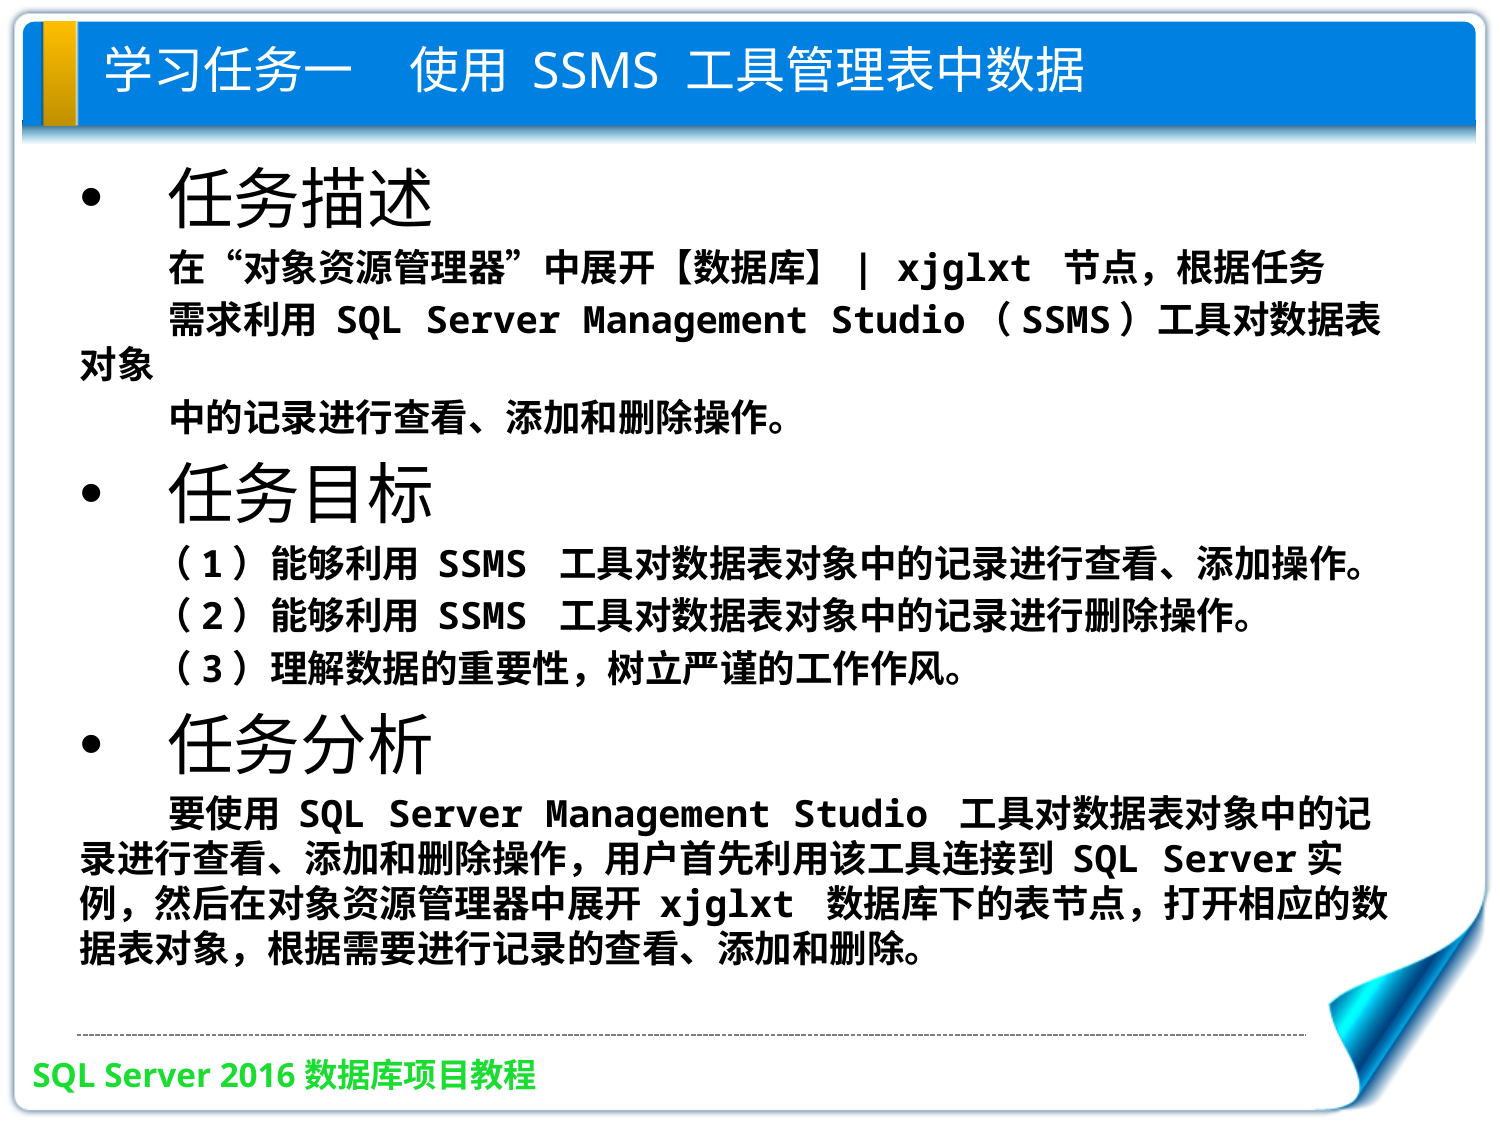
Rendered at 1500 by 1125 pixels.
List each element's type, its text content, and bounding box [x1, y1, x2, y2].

list 任务描述 在“对象资源管理器”中展开【数据库】| xjglxt 节点，根据任务 需求利用 SQL Server Management Studio（SSMS）工具对数据表对象 中的记录进行查看、添加和删除操作。 任务目标 （1）能够利用 SSMS 工具对数据表对象中的记录进行查看、添加操作。 （2）能够利用 SSMS 工具对数据表对象中的记录进行删除操作。 （3）理解数据的重要性，树立严谨的工作作风。 任务分析 要使用 SQL Server Management Studio 工具对数据表对象中的记录进行查看、添加和删除操作，用户首先利用该工具连接到 SQL Server实例，然后在对象资源管理器中展开 xjglxt 数据库下的表节点，打开相应的数据表对象，根据需要进行记录的查看、添加和删除。 [64, 149, 1415, 1059]
title 学习任务一 使用 SSMS 工具管理表中数据 [88, 30, 1471, 124]
picture [0, 0, 1500, 1125]
